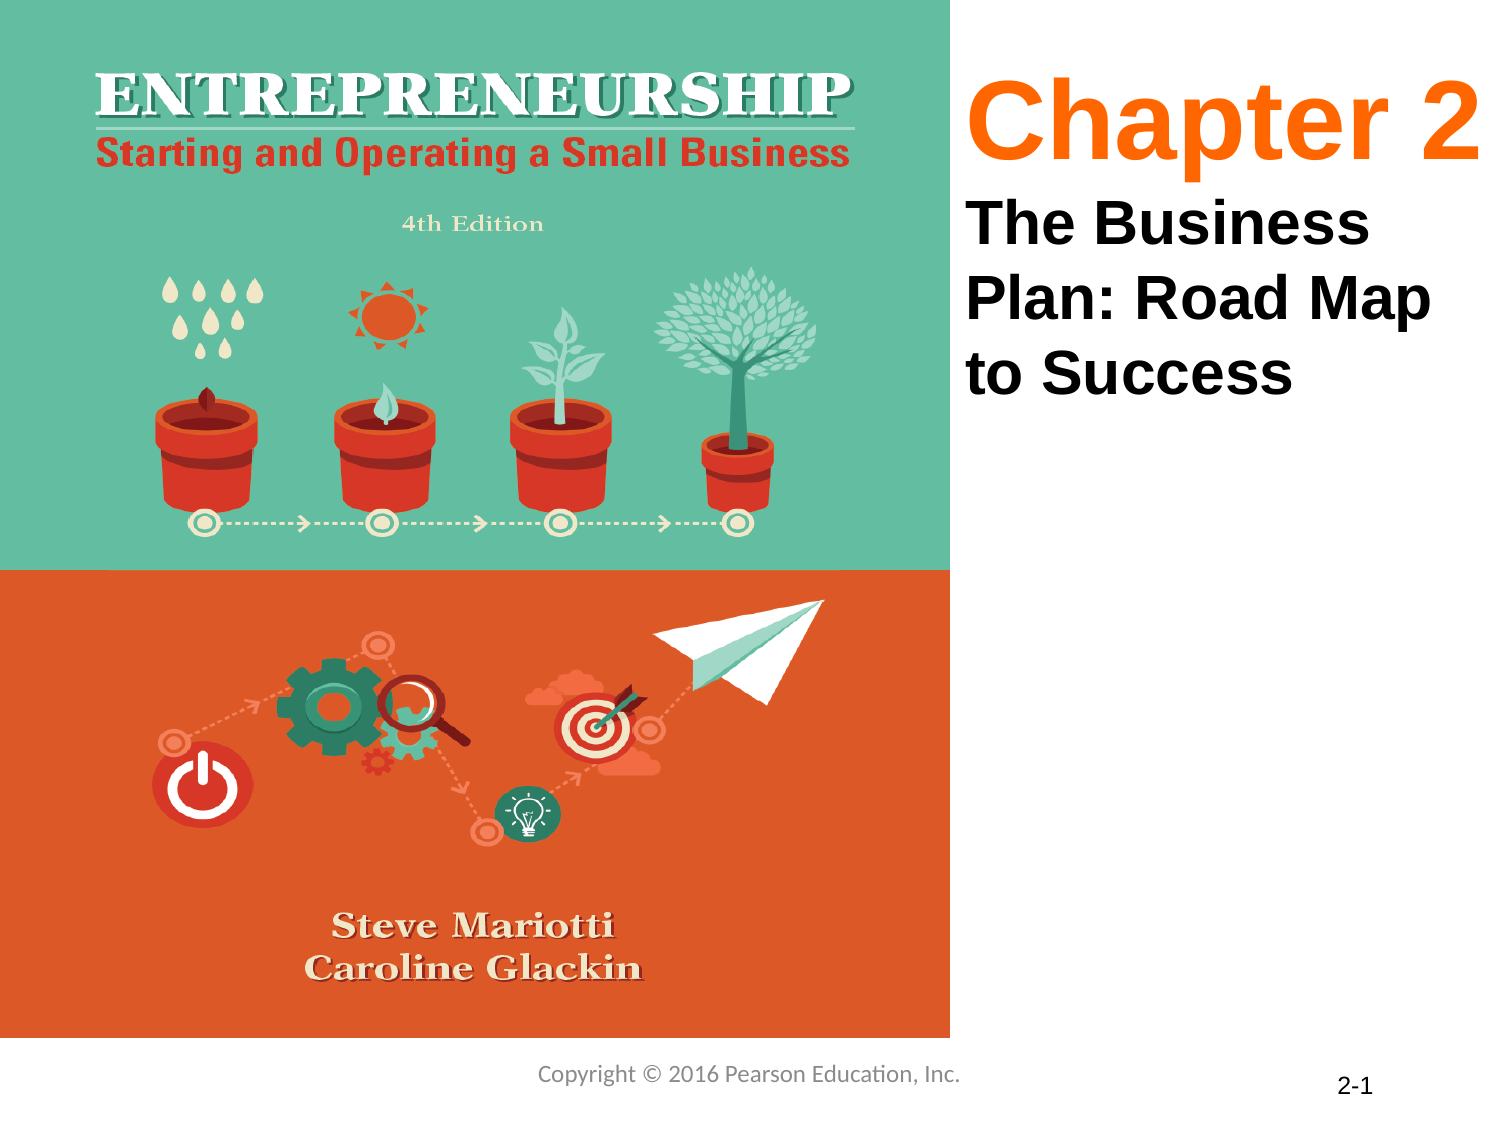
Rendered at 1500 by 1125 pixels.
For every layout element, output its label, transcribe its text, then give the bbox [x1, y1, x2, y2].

footer Copyright © 2016 Pearson Education, Inc. [512, 1042, 988, 1103]
title Chapter 2 The Business Plan: Road Map to Success [954, 39, 1500, 415]
picture [0, 0, 951, 1038]
